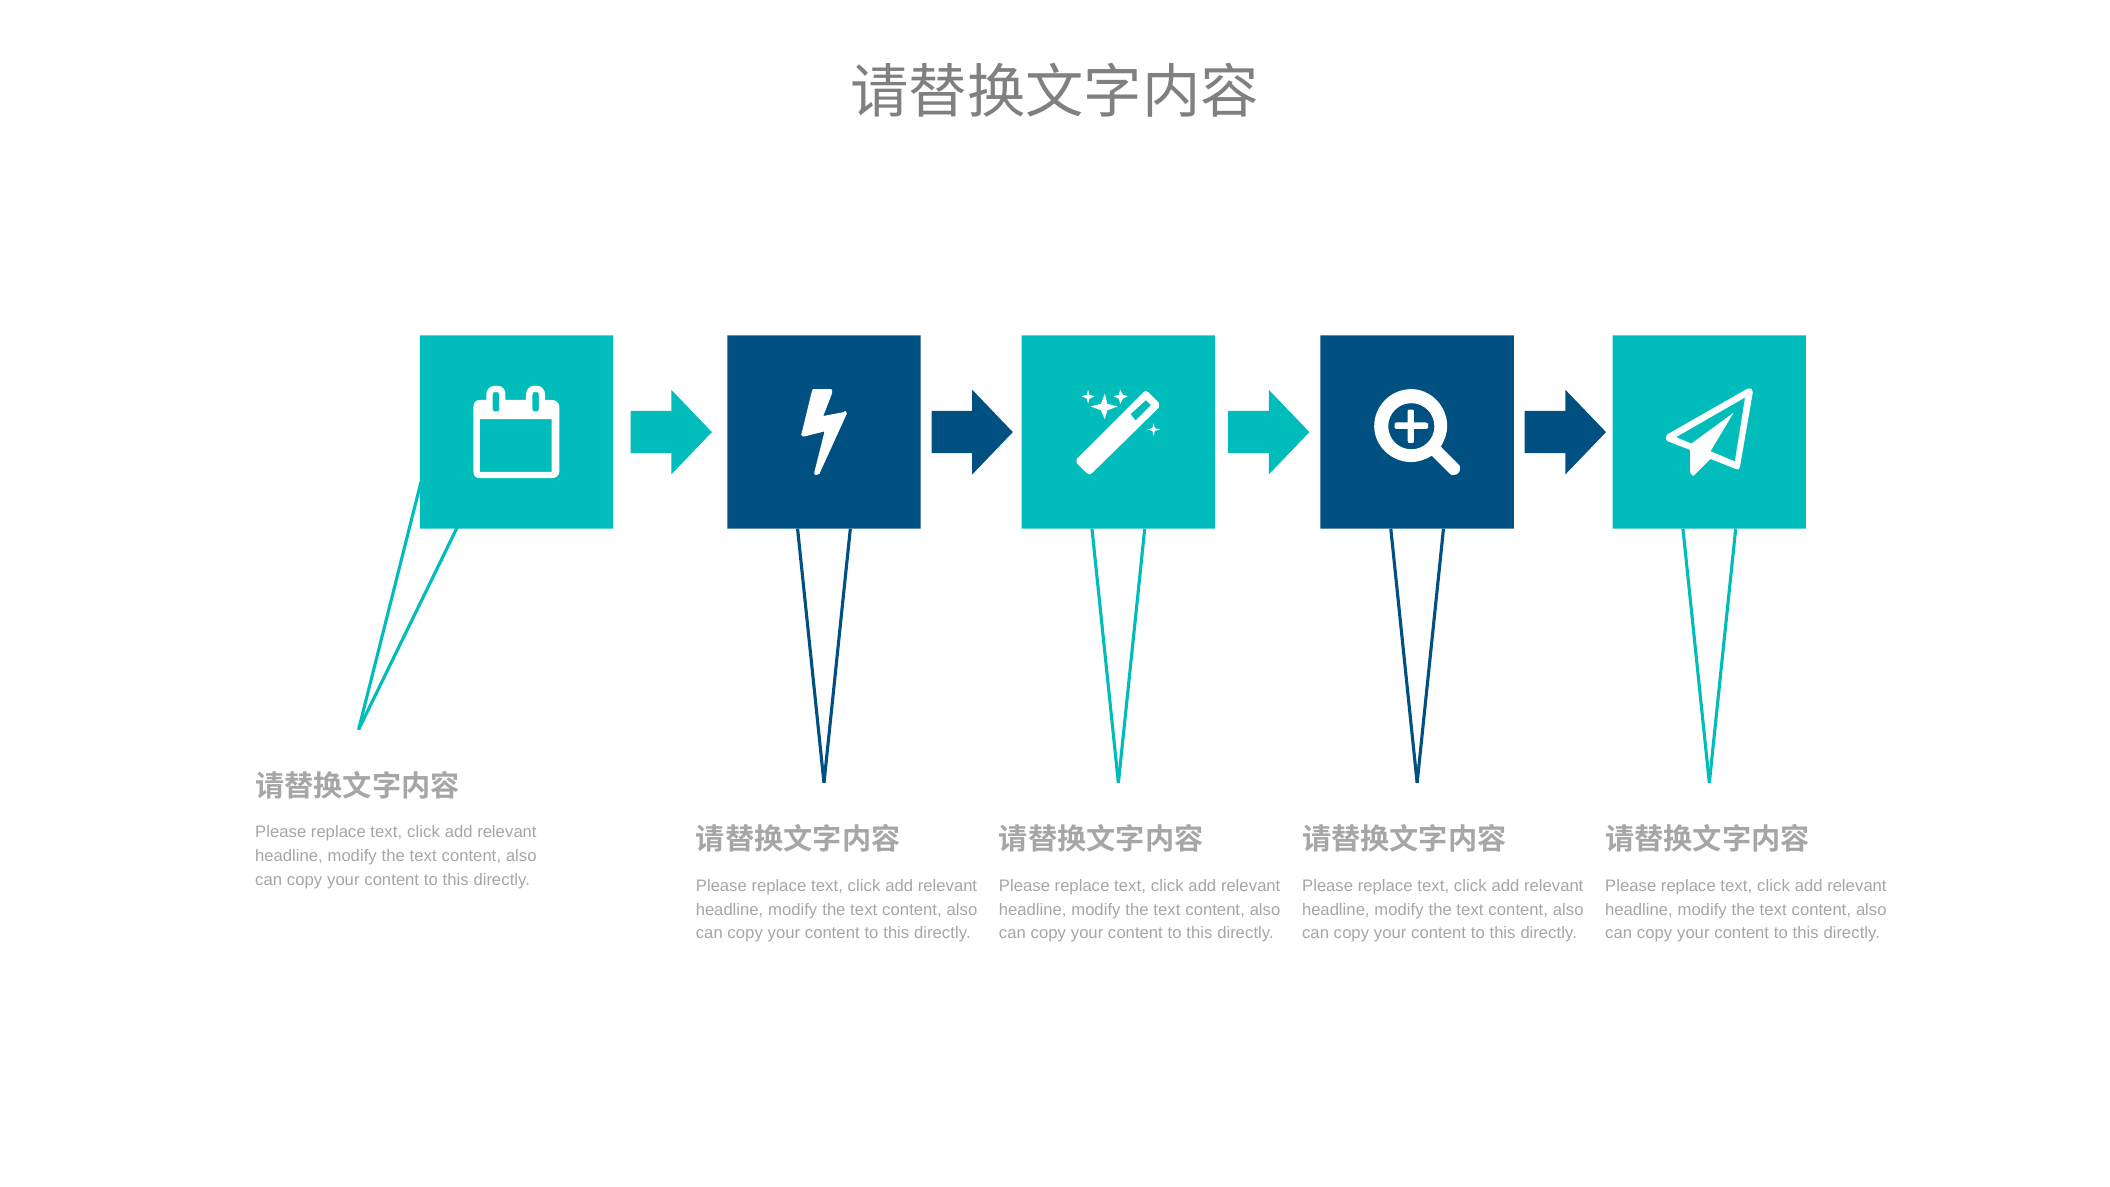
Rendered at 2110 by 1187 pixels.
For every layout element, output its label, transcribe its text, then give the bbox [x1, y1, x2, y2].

text_box Please replace text, click add relevant headline, modify the text content, also can copy your content to this directly. [1605, 870, 1894, 943]
text_box 请替换文字内容 [1605, 806, 1824, 862]
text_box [1092, 529, 1145, 783]
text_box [1320, 335, 1514, 529]
text_box [1523, 387, 1608, 478]
text_box [930, 387, 1015, 478]
text_box 请替换文字内容 [695, 806, 915, 862]
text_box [1390, 529, 1444, 783]
text_box [629, 387, 714, 478]
text_box Please replace text, click add relevant headline, modify the text content, also can copy your content to this directly. [695, 870, 984, 943]
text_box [1682, 529, 1736, 783]
text_box Please replace text, click add relevant headline, modify the text content, also can copy your content to this directly. [1302, 870, 1590, 943]
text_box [797, 529, 851, 783]
text_box Please replace text, click add relevant headline, modify the text content, also can copy your content to this directly. [998, 870, 1287, 943]
text_box Please replace text, click add relevant headline, modify the text content, also can copy your content to this directly. [255, 817, 544, 890]
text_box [419, 335, 614, 529]
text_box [1612, 335, 1806, 529]
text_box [375, 483, 429, 738]
text_box [1227, 387, 1311, 478]
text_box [1021, 335, 1215, 529]
text_box 请替换文字内容 [255, 753, 474, 809]
text_box 请替换文字内容 [1302, 806, 1521, 862]
text_box 请替换文字内容 [998, 806, 1218, 862]
text_box 请替换文字内容 [820, 32, 1289, 124]
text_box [727, 335, 921, 529]
